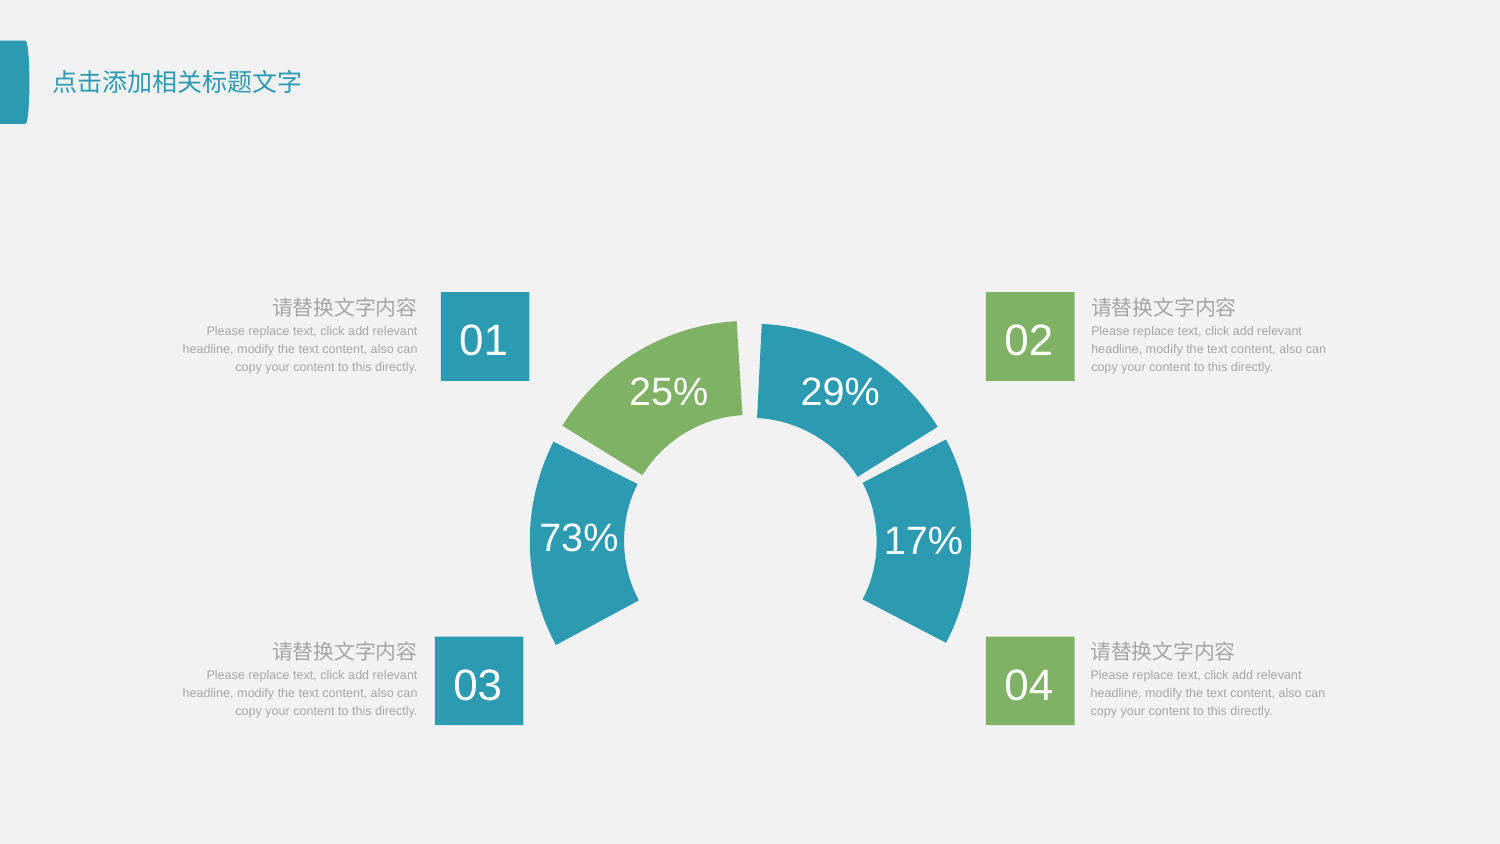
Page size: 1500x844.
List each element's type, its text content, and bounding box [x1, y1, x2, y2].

text_box 请替换文字内容 [1090, 627, 1254, 664]
text_box [433, 634, 526, 727]
text_box 25% [619, 376, 718, 414]
text_box [757, 323, 938, 477]
text_box [984, 634, 1077, 727]
text_box 17% [874, 524, 973, 563]
text_box 请替换文字内容 [1091, 283, 1255, 319]
text_box [439, 290, 531, 383]
text_box 请替换文字内容 [257, 283, 418, 319]
text_box [984, 290, 1077, 383]
text_box [530, 560, 639, 646]
text_box 73% [529, 522, 629, 560]
text_box 02 [993, 303, 1065, 363]
text_box [862, 439, 971, 524]
text_box 29% [790, 376, 890, 414]
text_box Please replace text, click add relevant headline, modify the text content, also can copy your content to this directly. [1091, 319, 1331, 391]
text_box Please replace text, click add relevant headline, modify the text content, also can copy your content to this directly. [1090, 664, 1330, 735]
text_box 01 [447, 303, 520, 363]
text_box Please replace text, click add relevant headline, modify the text content, also can copy your content to this directly. [165, 319, 418, 393]
text_box 请替换文字内容 [257, 627, 418, 664]
text_box [862, 563, 971, 643]
text_box 03 [441, 647, 514, 707]
text_box Please replace text, click add relevant headline, modify the text content, also can copy your content to this directly. [165, 664, 418, 738]
text_box [530, 441, 638, 522]
text_box [562, 321, 743, 476]
text_box 04 [993, 647, 1065, 707]
